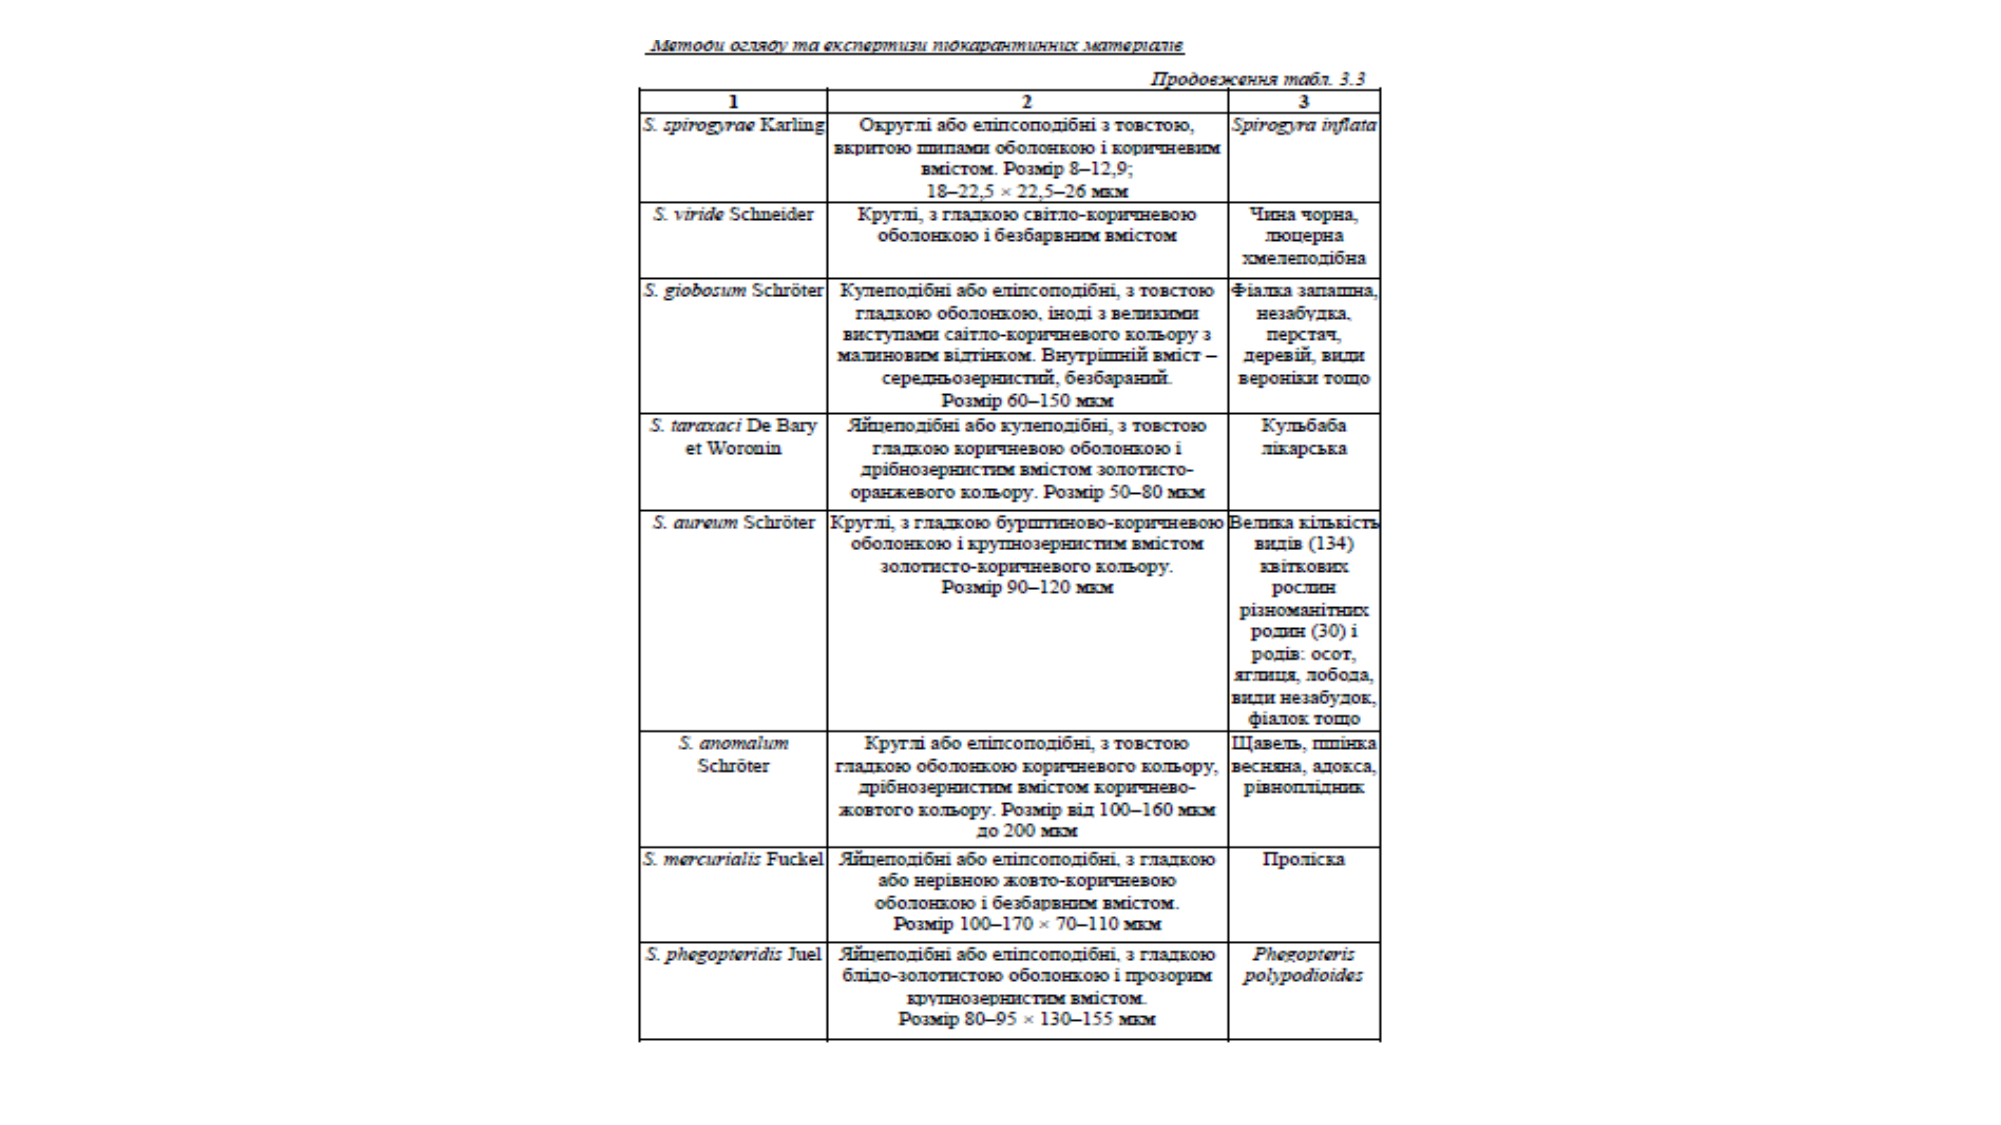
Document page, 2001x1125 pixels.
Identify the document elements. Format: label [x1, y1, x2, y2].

picture [599, 40, 1404, 1066]
